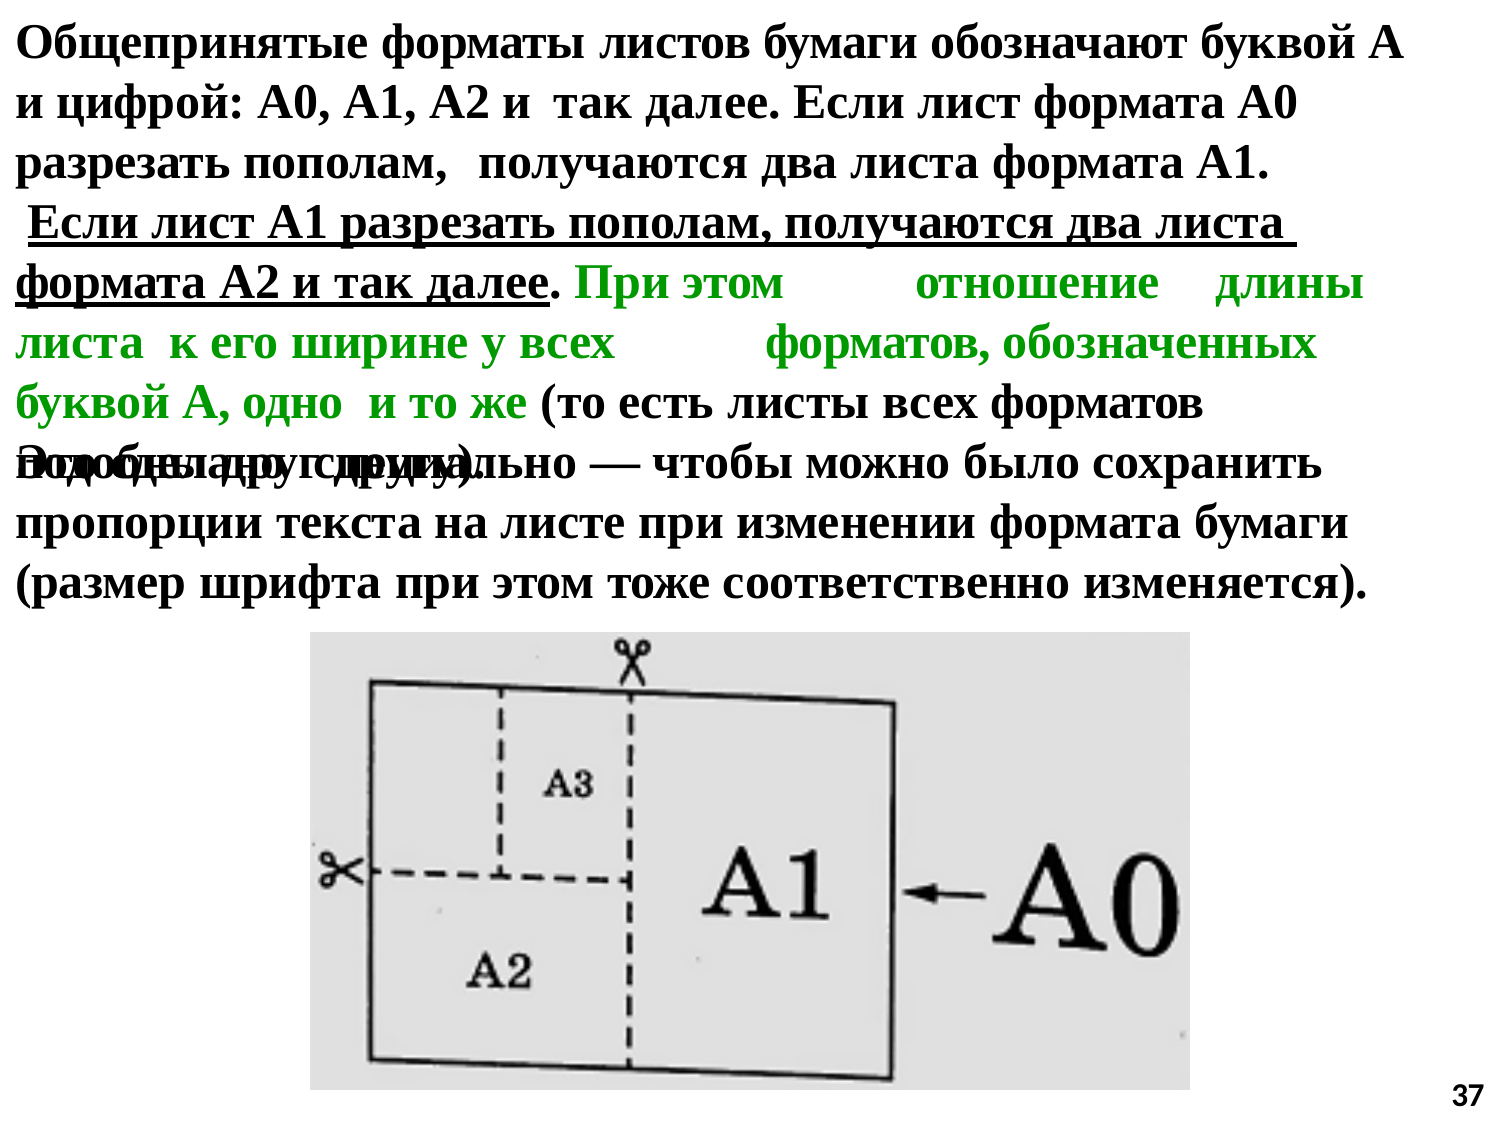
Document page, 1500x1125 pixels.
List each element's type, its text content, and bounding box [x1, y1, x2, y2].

title Общепринятые форматы листов бумаги обозначают буквой A и цифрой: A0, A1, A2 и так далее. Если лист формата A0 разрезать пополам, получаются два листа формата A1. Если лист A1 разрезать пополам, получаются два листа формата A2 и так далее. При этом отношение длины листа к его ширине у всех форматов, обозначенных буквой A, одно и то же (то есть листы всех форматов подобны друг другу). [12, 6, 1420, 489]
text_box Это сделано специально — чтобы можно было сохранить пропорции текста на листе при изменении формата бумаги (размер шрифта при этом тоже соответственно изменяется). [12, 426, 1391, 609]
picture [310, 632, 1190, 1091]
text_box 37 [1449, 1070, 1487, 1113]
